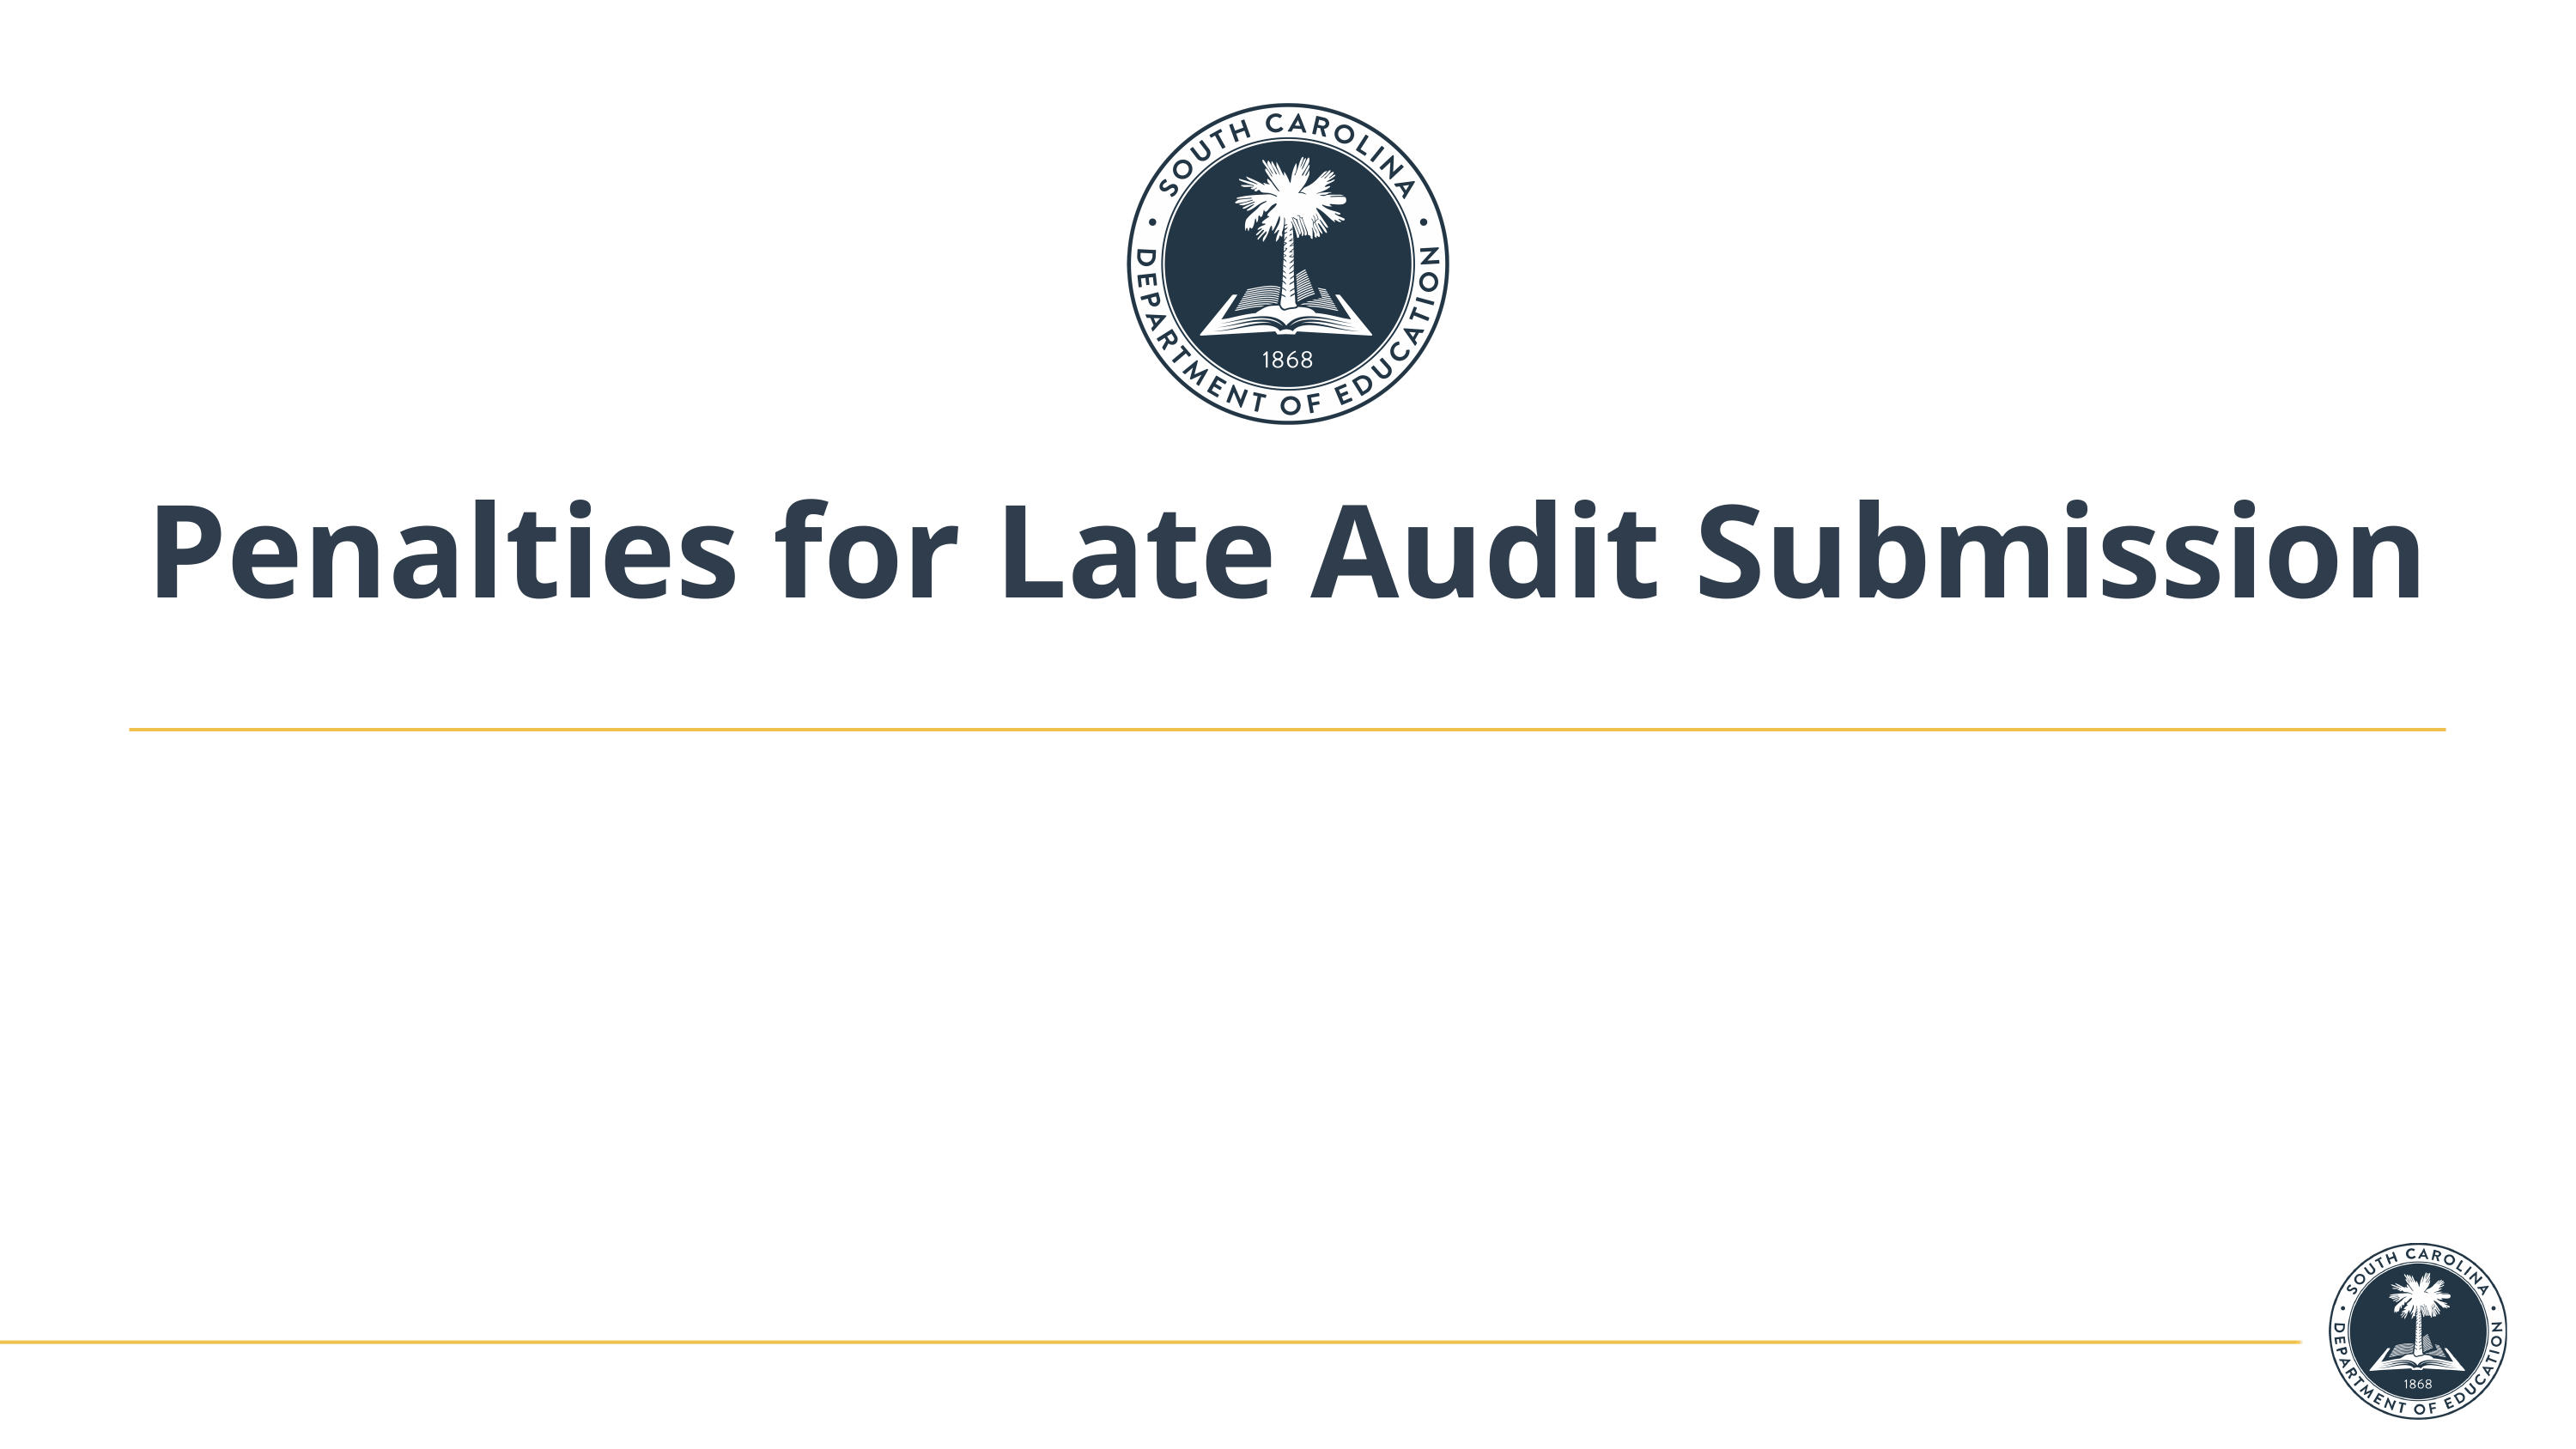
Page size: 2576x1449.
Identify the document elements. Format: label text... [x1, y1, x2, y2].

picture [2329, 1243, 2507, 1420]
picture [1127, 103, 1449, 425]
title Penalties for Late Audit Submission [129, 449, 2447, 643]
picture [129, 728, 2447, 731]
